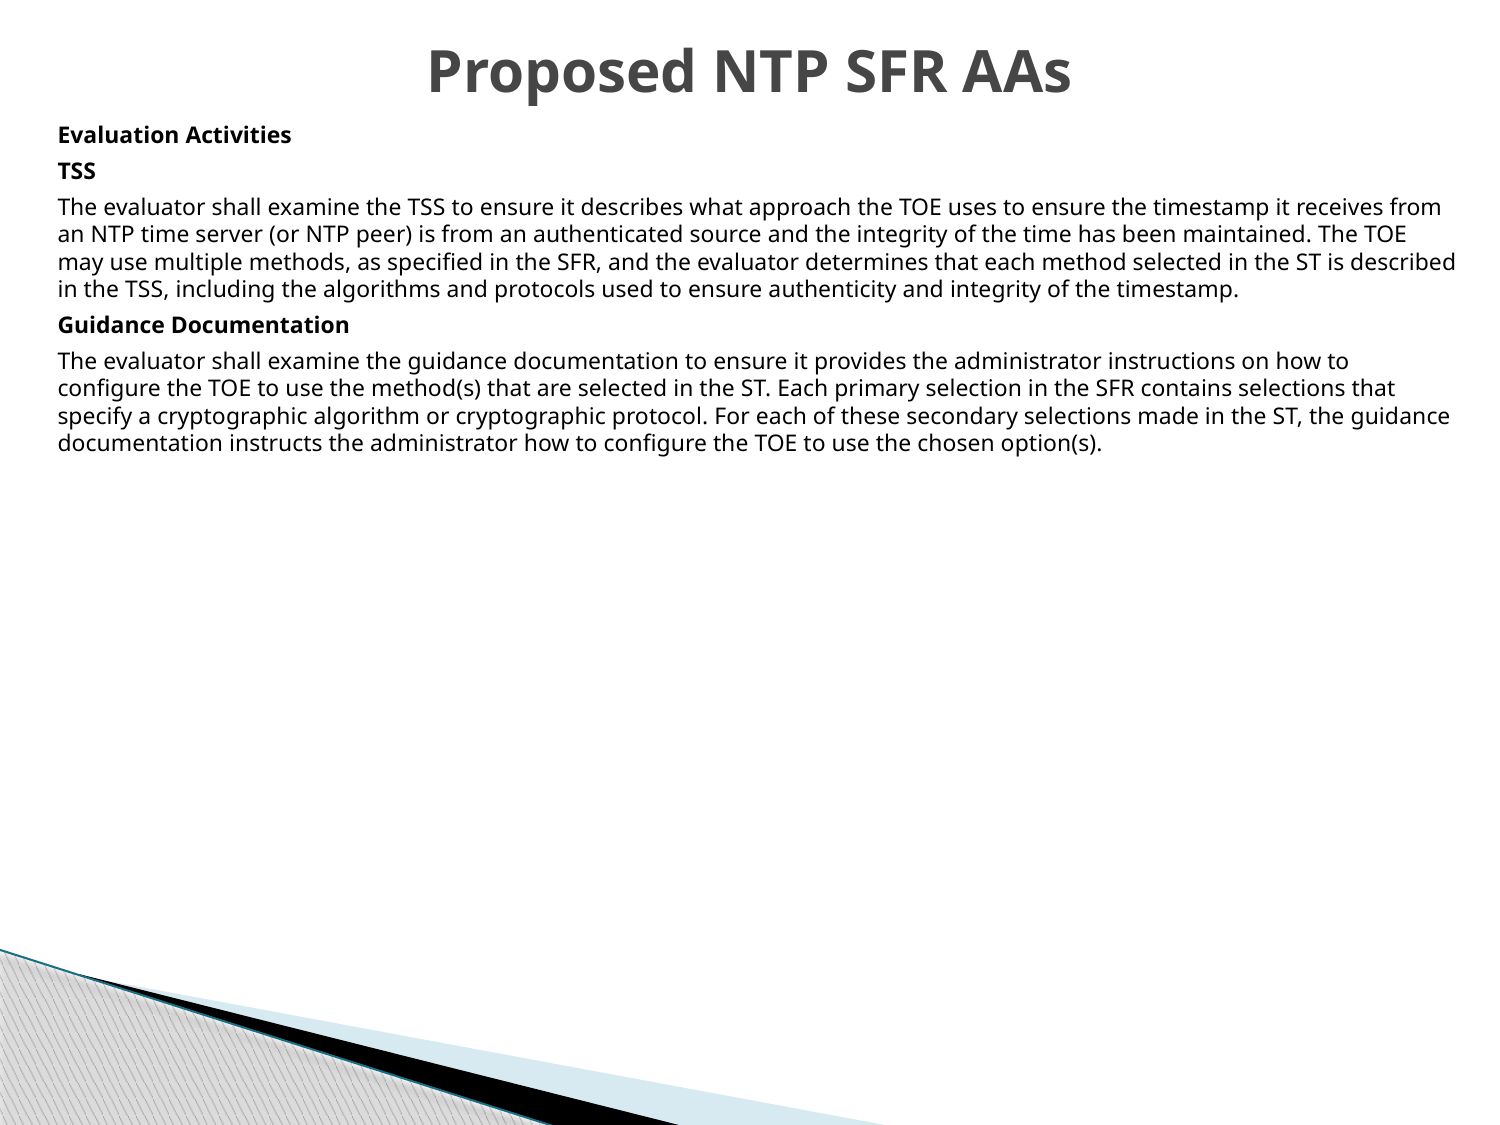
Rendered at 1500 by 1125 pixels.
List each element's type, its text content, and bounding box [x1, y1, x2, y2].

title Proposed NTP SFR AAs [74, 24, 1425, 113]
list Evaluation Activities TSS The evaluator shall examine the TSS to ensure it describes what approach the TOE uses to ensure the timestamp it receives from an NTP time server (or NTP peer) is from an authenticated source and the integrity of the time has been maintained. The TOE may use multiple methods, as specified in the SFR, and the evaluator determines that each method selected in the ST is described in the TSS, including the algorithms and protocols used to ensure authenticity and integrity of the timestamp. Guidance Documentation The evaluator shall examine the guidance documentation to ensure it provides the administrator instructions on how to configure the TOE to use the method(s) that are selected in the ST. Each primary selection in the SFR contains selections that specify a cryptographic algorithm or cryptographic protocol. For each of these secondary selections made in the ST, the guidance documentation instructs the administrator how to configure the TOE to use the chosen option(s). [24, 113, 1475, 613]
